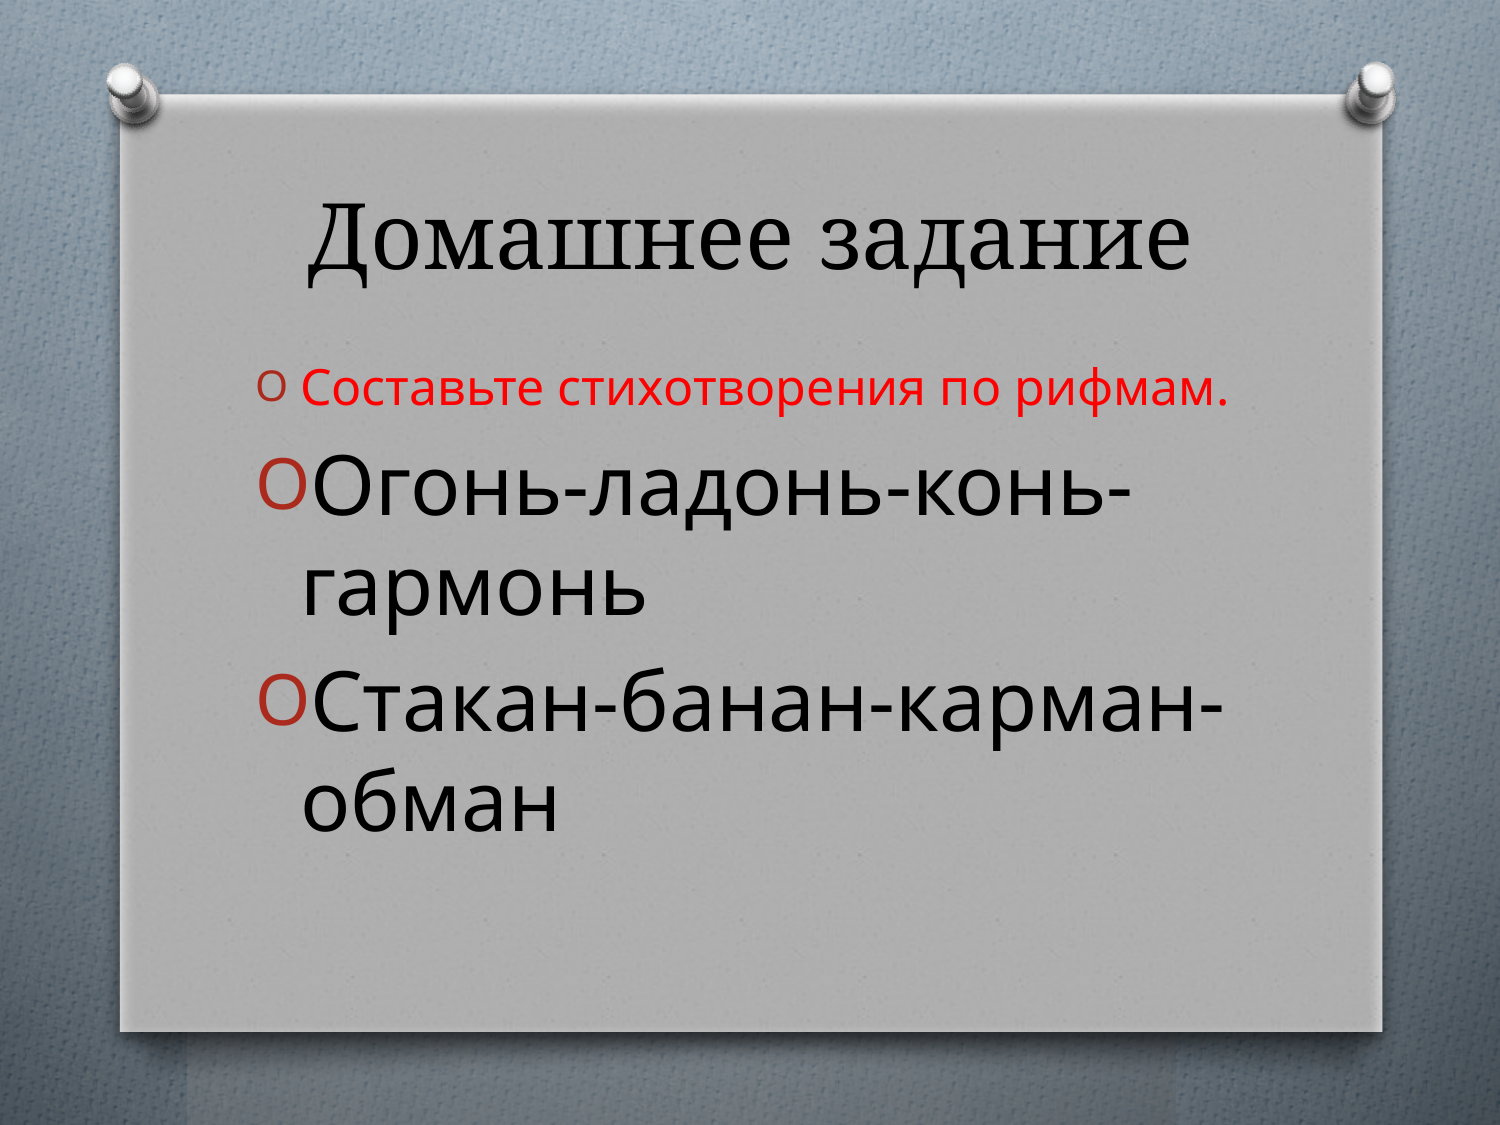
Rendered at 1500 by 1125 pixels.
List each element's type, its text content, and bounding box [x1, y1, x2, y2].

picture [1317, 35, 1439, 156]
title Домашнее задание [179, 134, 1323, 332]
picture [75, 29, 198, 153]
list Составьте стихотворения по рифмам. Огонь-ладонь-конь-гармонь Стакан-банан-карман-обман [240, 347, 1257, 939]
